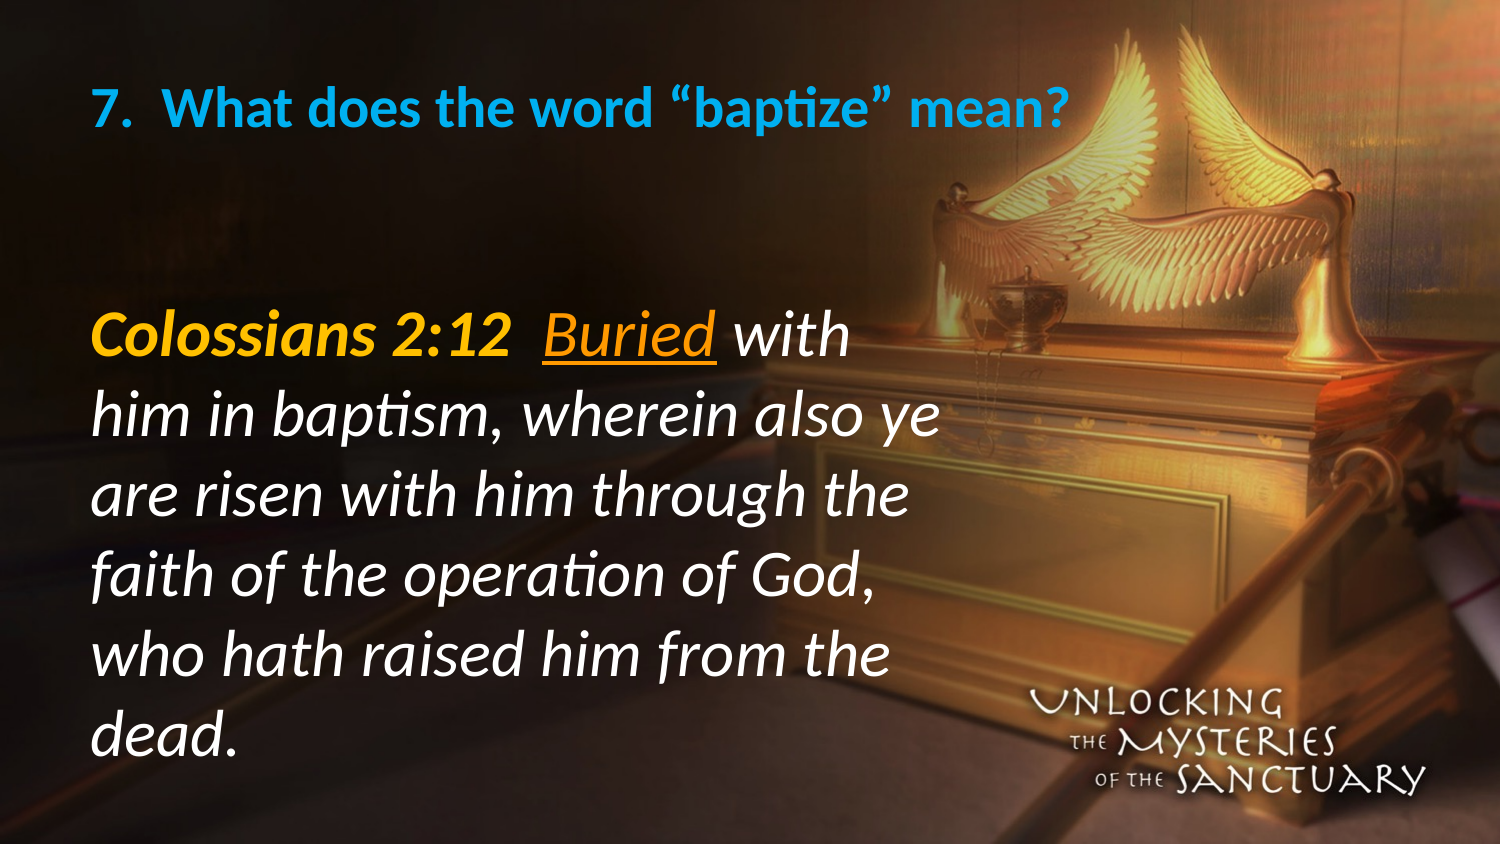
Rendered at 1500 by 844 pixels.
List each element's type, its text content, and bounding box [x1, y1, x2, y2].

picture [0, 0, 1500, 844]
title 7. What does the word “baptize” mean? [75, 33, 1425, 175]
list Colossians 2:12 Buried with him in baptism, wherein also ye are risen with him through the faith of the operation of God, who hath raised him from the dead. [75, 188, 979, 844]
